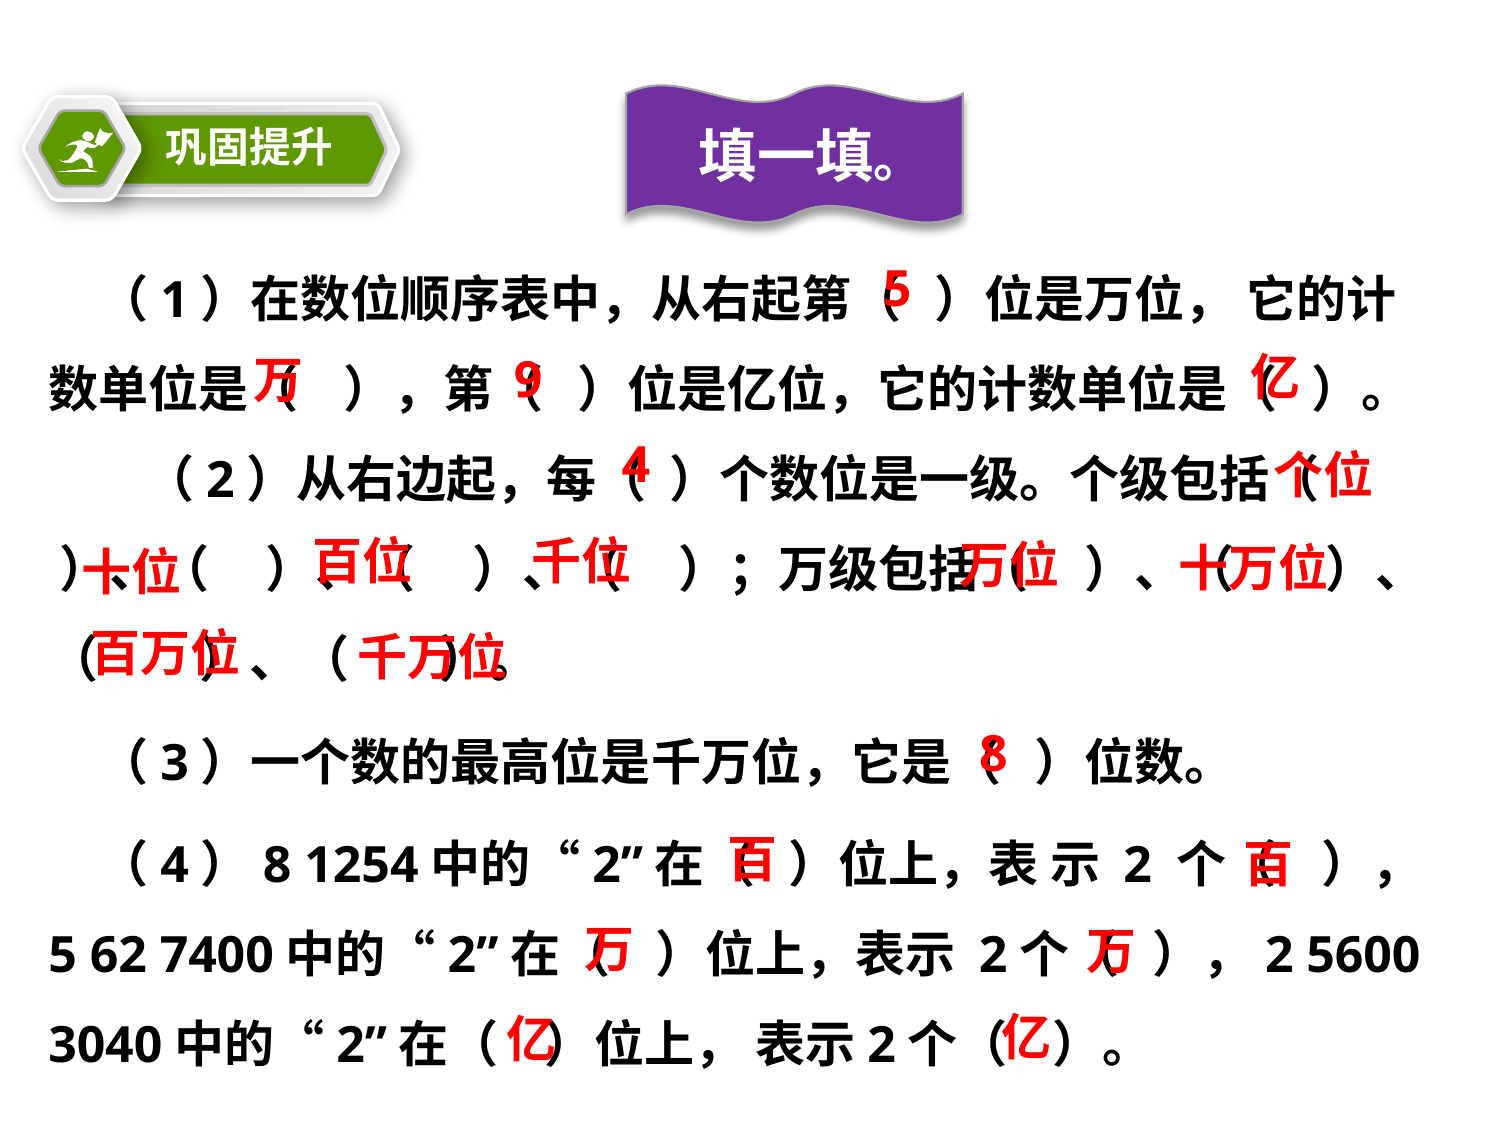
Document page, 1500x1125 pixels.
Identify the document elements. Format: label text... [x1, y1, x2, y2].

text_box 9 [487, 340, 569, 416]
text_box 亿 [986, 998, 1067, 1073]
text_box 填一填。 [625, 84, 964, 224]
text_box 十位 [66, 522, 205, 608]
text_box 4 [606, 414, 673, 500]
text_box 亿 [491, 999, 572, 1075]
text_box 万位 [944, 515, 1082, 601]
text_box （1）在数位顺序表中，从右起第（ ）位是万位， 它的计数单位是（ ），第（ ）位是亿位，它的计数单位是（ ）。 （2）从右边起，每（ ）个数位是一级。个级包括（ ）、（ ）、（ ）、（ ）；万级包括（ ）、（ ）、（ ）、（ ）。 （3）一个数的最高位是千万位，它是（ ）位数。 （4）8 1254中的“2”在（ ）位上，表 示 2 个（ ），5 62 7400中的“2”在（ ）位上，表示 2个（ ），2 5600 3040中的“2”在（ ）位上， 表示2个（ ）。 [33, 230, 1458, 1125]
text_box 8 [964, 714, 1023, 789]
text_box 千万位 [342, 607, 562, 694]
text_box 百 [1229, 825, 1309, 900]
text_box 个位 [1259, 425, 1397, 512]
text_box 百万位 [76, 603, 287, 689]
text_box 万 [238, 341, 330, 416]
text_box 5 [868, 249, 927, 324]
text_box 十万位 [1164, 518, 1366, 604]
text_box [23, 96, 399, 237]
text_box 万 [569, 910, 650, 986]
text_box 亿 [1235, 338, 1316, 414]
text_box 百 [712, 819, 793, 895]
text_box 千位 [516, 510, 655, 597]
text_box 百位 [297, 511, 436, 597]
text_box 万 [1071, 912, 1152, 988]
